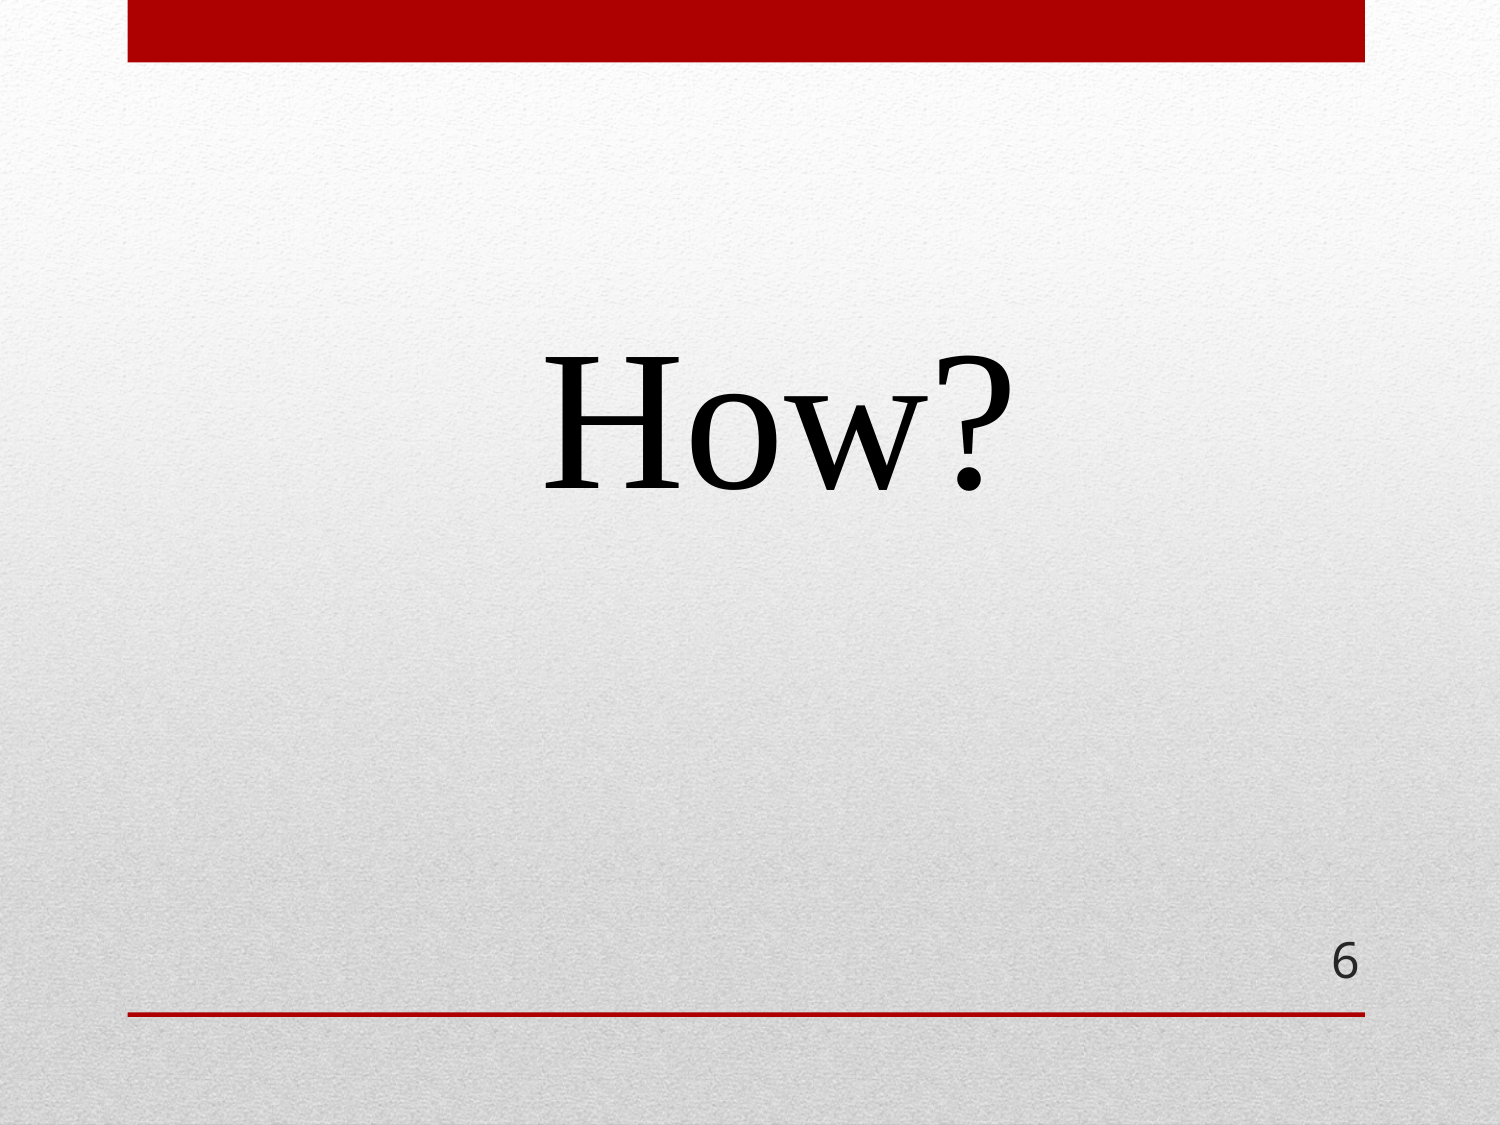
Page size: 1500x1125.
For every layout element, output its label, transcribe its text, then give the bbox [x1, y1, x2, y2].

slide_number 6 [1250, 933, 1375, 993]
text_box How? [222, 281, 1336, 536]
